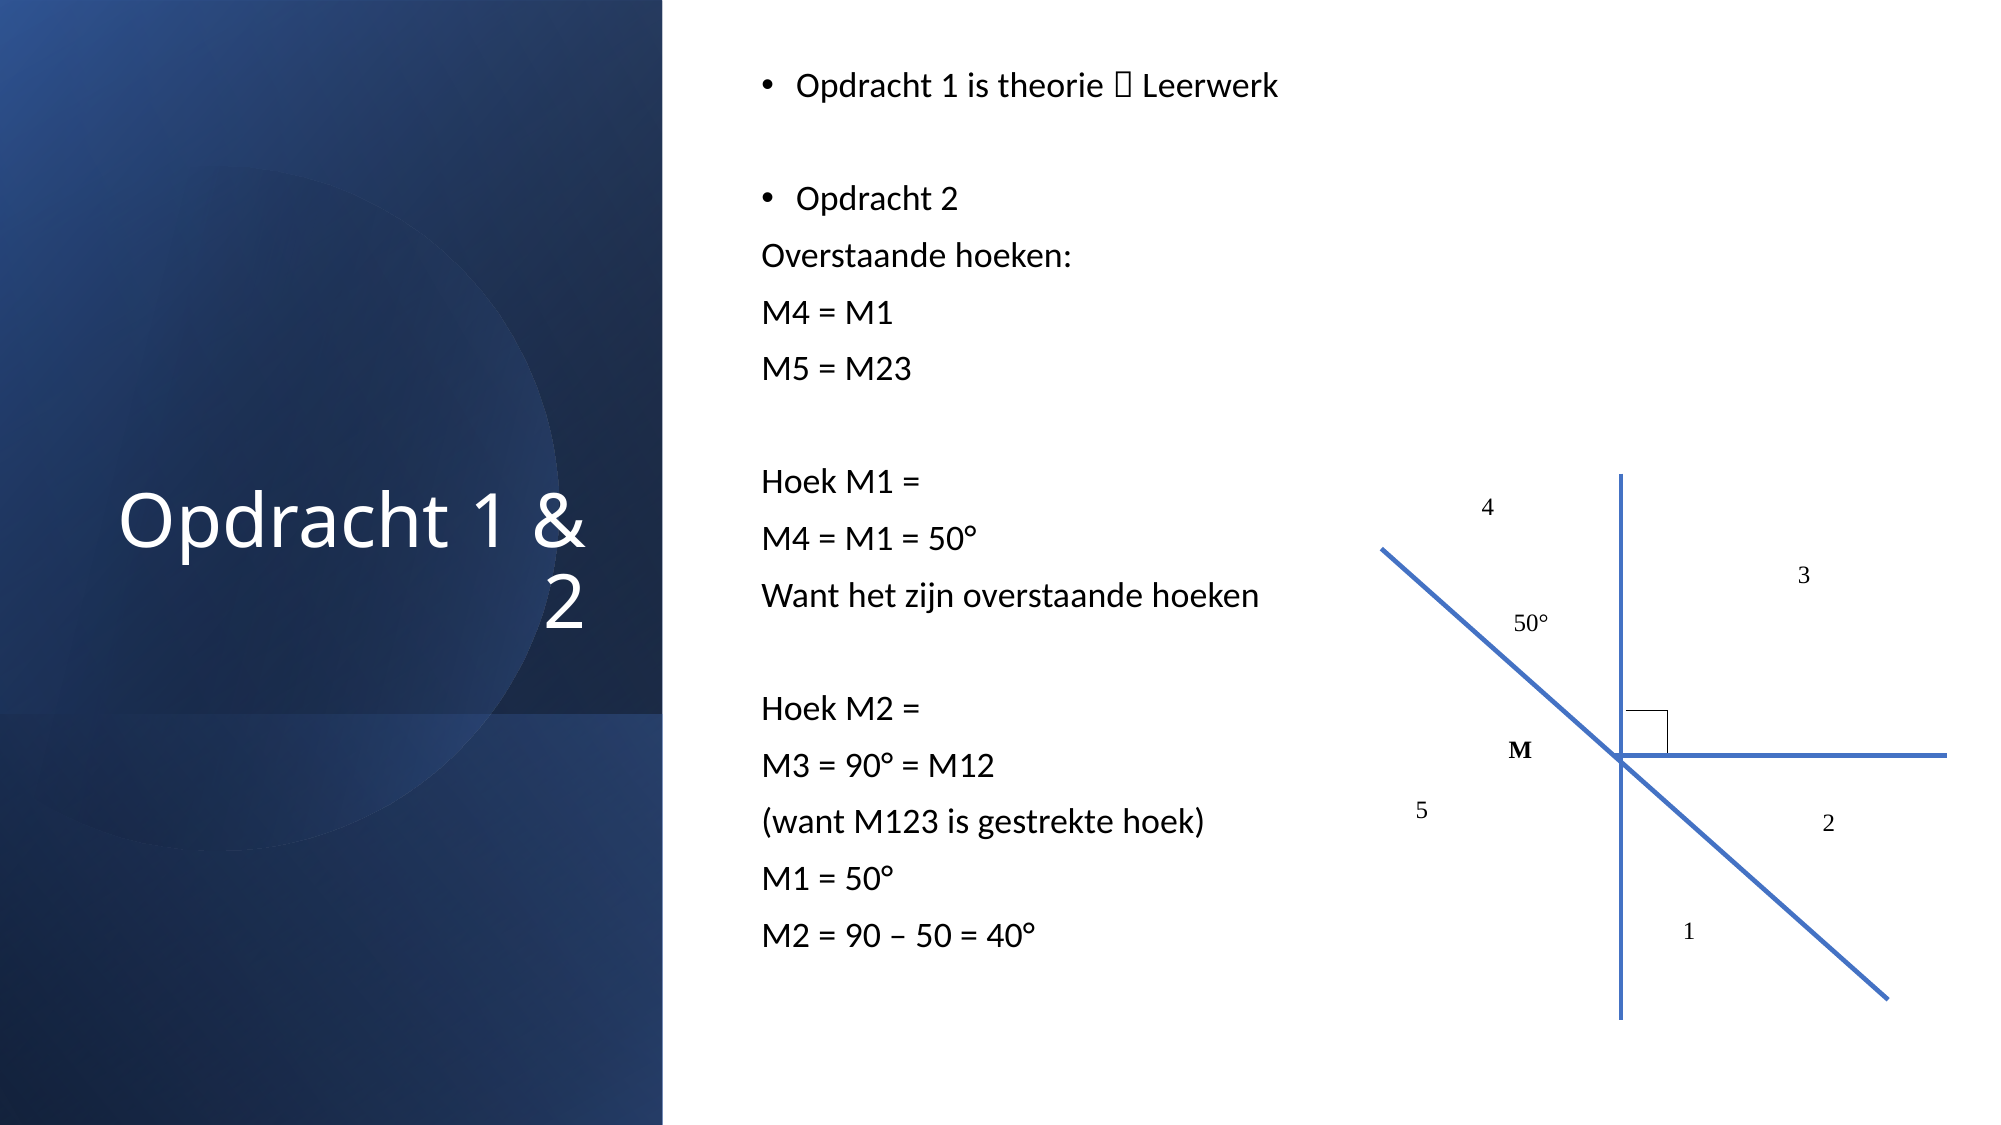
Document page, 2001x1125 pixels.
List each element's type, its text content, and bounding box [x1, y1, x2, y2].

title Opdracht 1 & 2 [76, 96, 602, 652]
text_box [663, 0, 2000, 1125]
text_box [1381, 473, 1947, 1020]
text_box [0, 0, 663, 1124]
